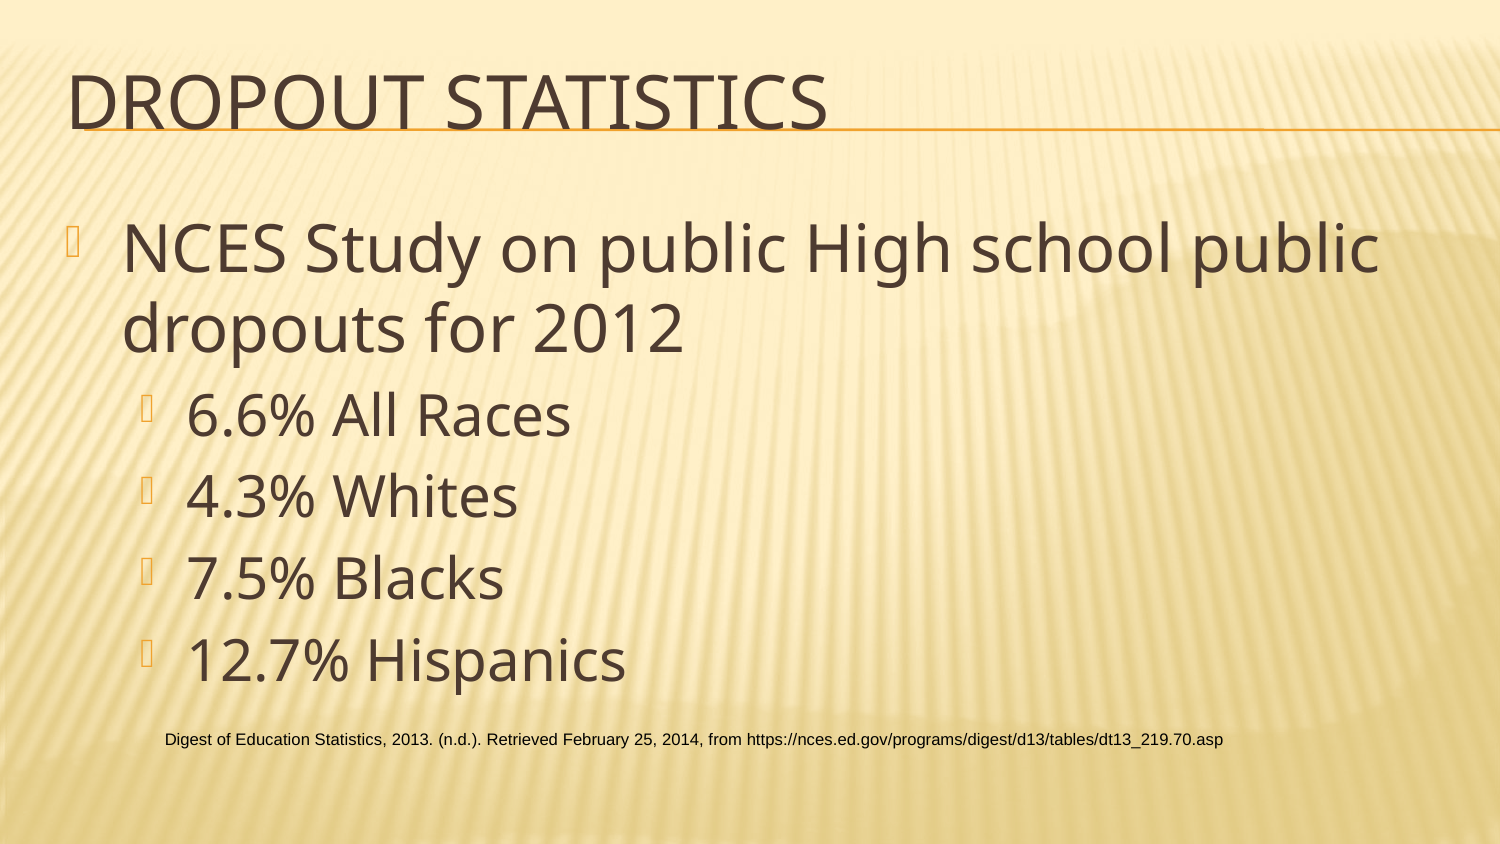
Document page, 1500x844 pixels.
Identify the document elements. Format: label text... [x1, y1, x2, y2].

title Dropout Statistics [50, 56, 1475, 160]
text_box Digest of Education Statistics, 2013. (n.d.). Retrieved February 25, 2014, from https://nces.ed.gov/programs/digest/d13/tables/dt13_219.70.asp [150, 721, 1400, 757]
list NCES Study on public High school public dropouts for 2012 6.6% All Races 4.3% Whites 7.5% Blacks 12.7% Hispanics [50, 191, 1475, 748]
